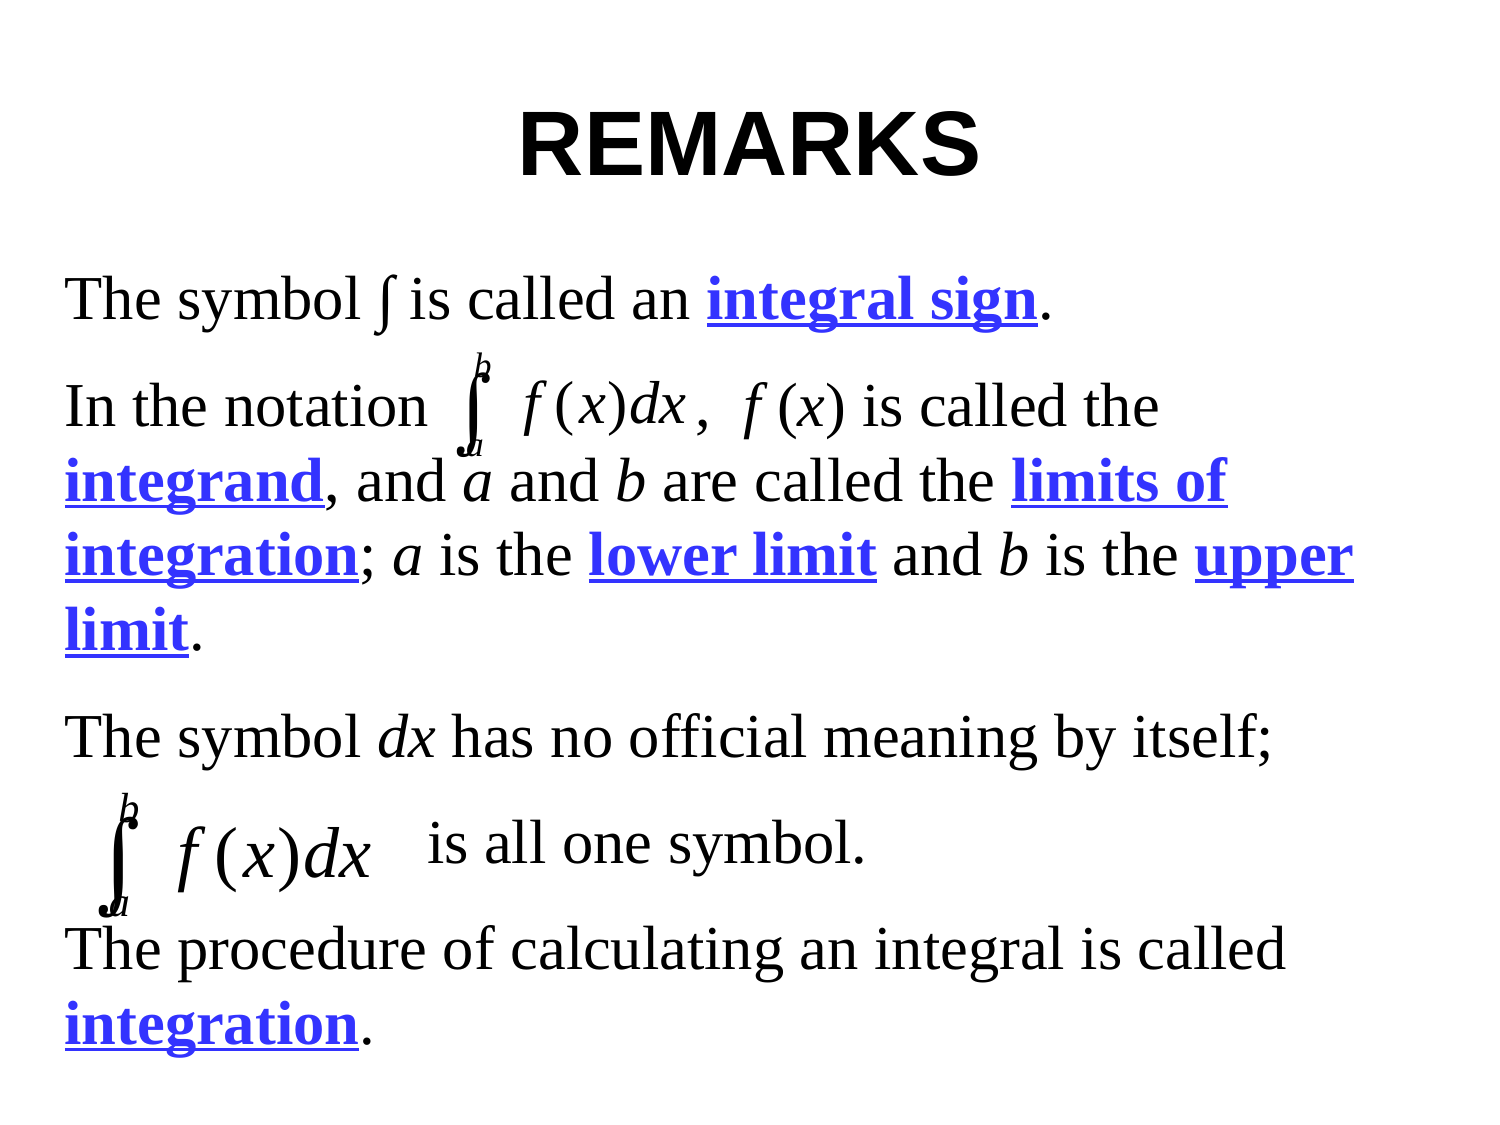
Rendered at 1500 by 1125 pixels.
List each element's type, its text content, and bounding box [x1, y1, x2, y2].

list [74, 774, 388, 932]
title REMARKS [74, 44, 1426, 233]
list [437, 337, 701, 469]
text_box The symbol ∫ is called an integral sign. In the notation , f (x) is called the integrand, and a and b are called the limits of integration; a is the lower limit and b is the upper limit. The symbol dx has no official meaning by itself; is all one symbol. The procedure of calculating an integral is called integration. [50, 249, 1438, 1065]
